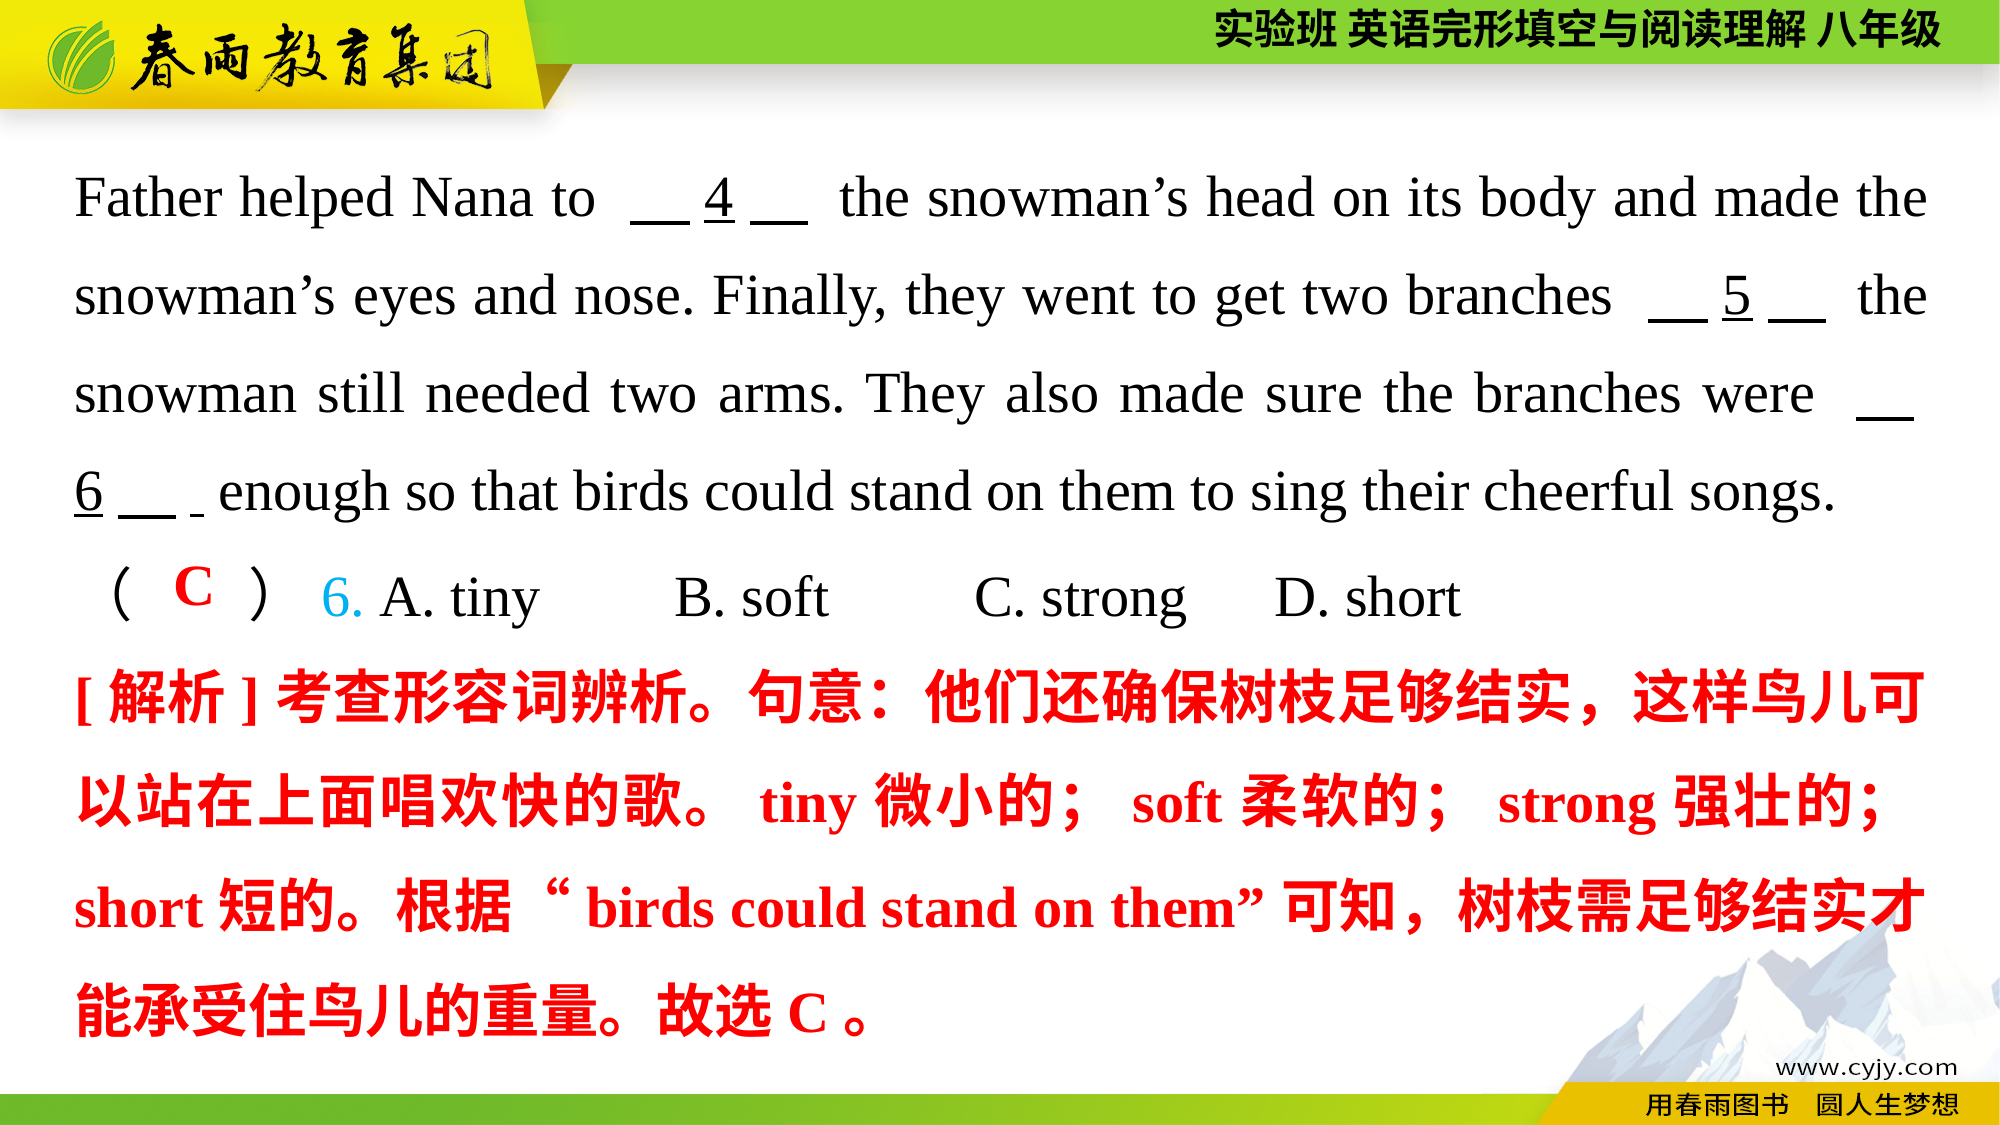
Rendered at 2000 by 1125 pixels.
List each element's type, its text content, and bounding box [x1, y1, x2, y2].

text_box C [158, 539, 231, 617]
text_box [解析]考查形容词辨析。句意：他们还确保树枝足够结实，这样鸟儿可以站在上面唱欢快的歌。tiny微小的；soft柔软的；strong强壮的；short短的。根据“birds could stand on them”可知，树枝需足够结实才能承受住鸟儿的重量。故选C。 [59, 617, 1944, 1052]
text_box （ ）6. A. tiny B. soft C. strong D. short [59, 515, 1944, 617]
list Father helped Nana to 4 the snowman’s head on its body and made the snowman’s eyes and nose. Finally, they went to get two branches 5 the snowman still needed two arms. They also made sure the branches were 6 . enough so that birds could stand on them to sing their cheerful songs. [59, 122, 1944, 515]
picture [0, 0, 2000, 1125]
